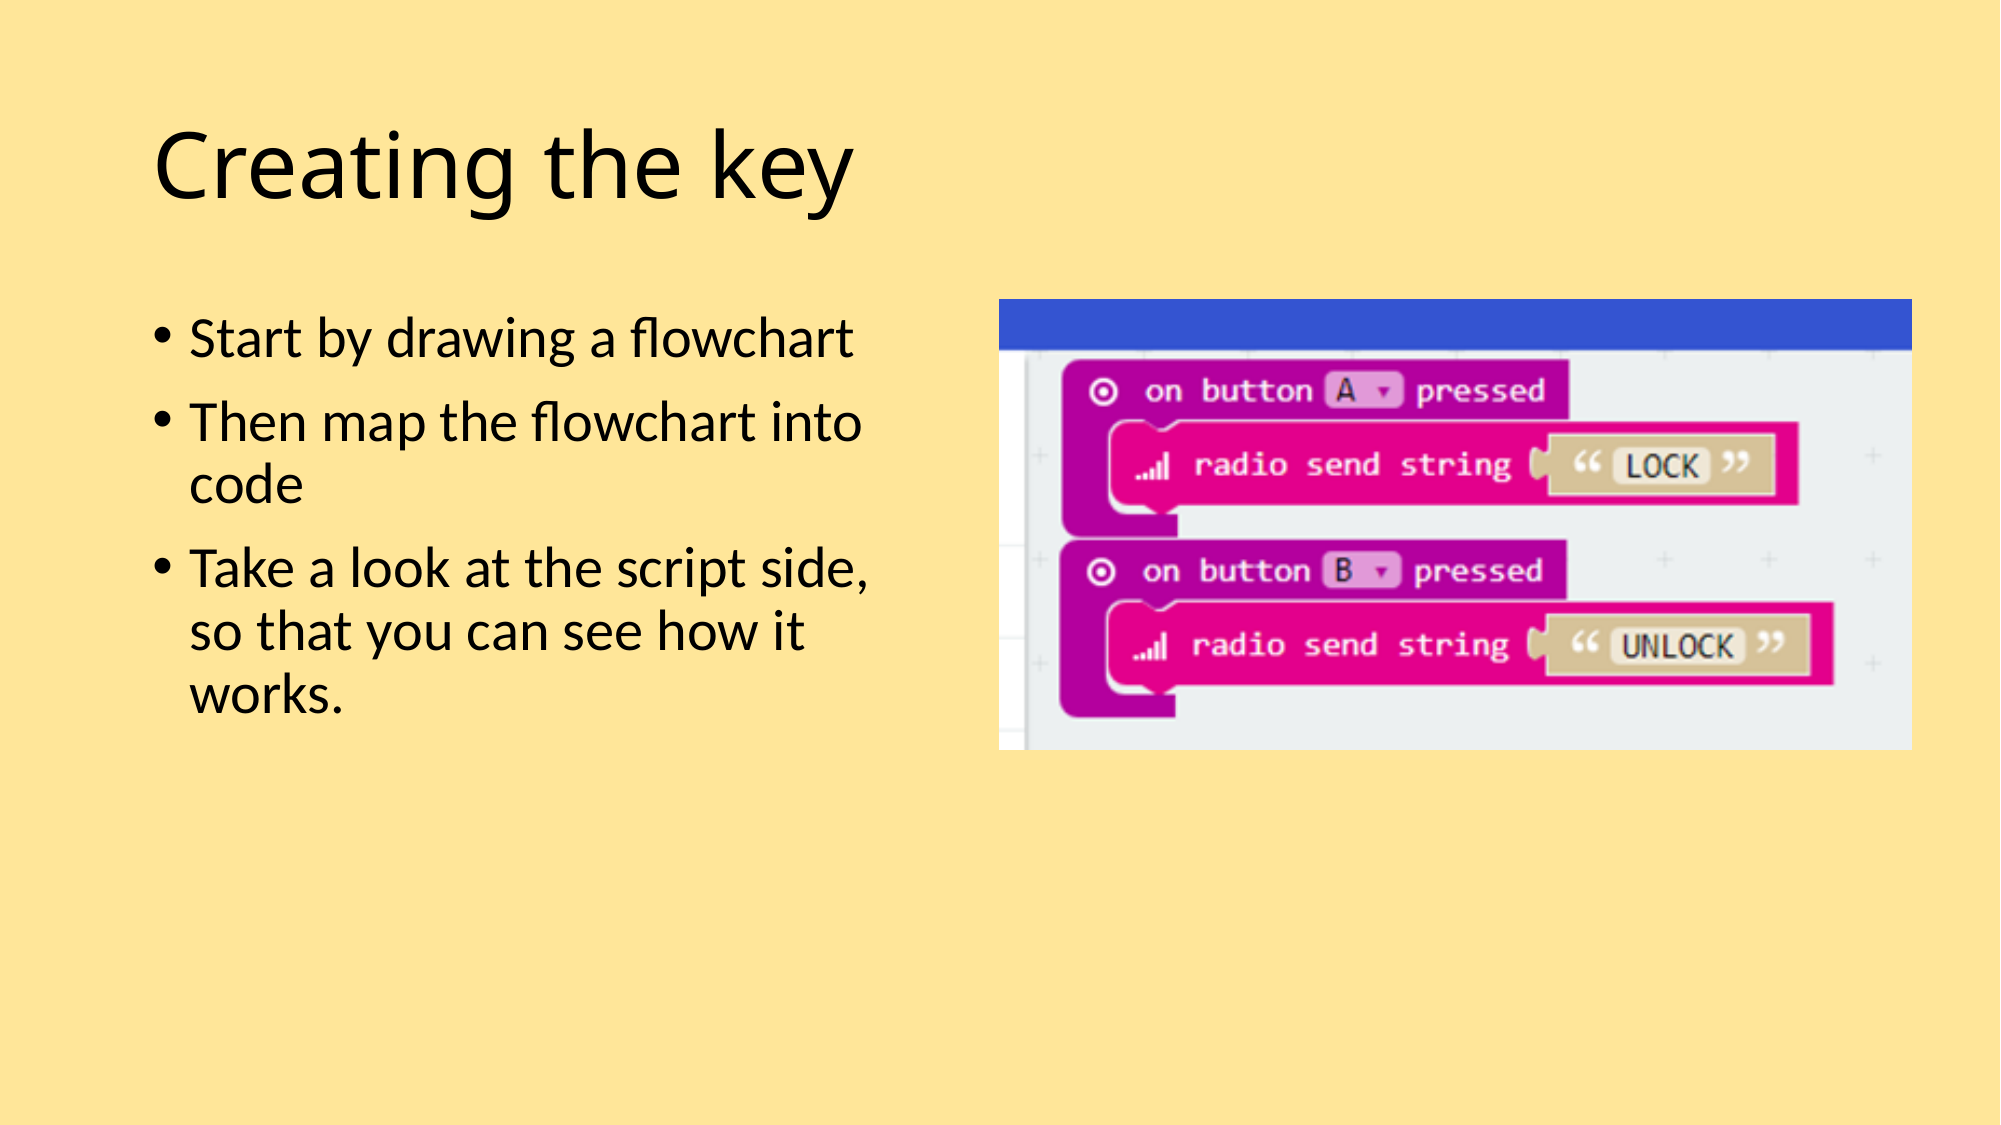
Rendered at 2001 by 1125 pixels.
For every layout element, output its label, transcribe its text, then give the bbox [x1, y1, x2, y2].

picture [999, 299, 1912, 750]
title Creating the key [137, 59, 1863, 278]
list Start by drawing a flowchart Then map the flowchart into code Take a look at the script side, so that you can see how it works. [137, 299, 947, 1014]
